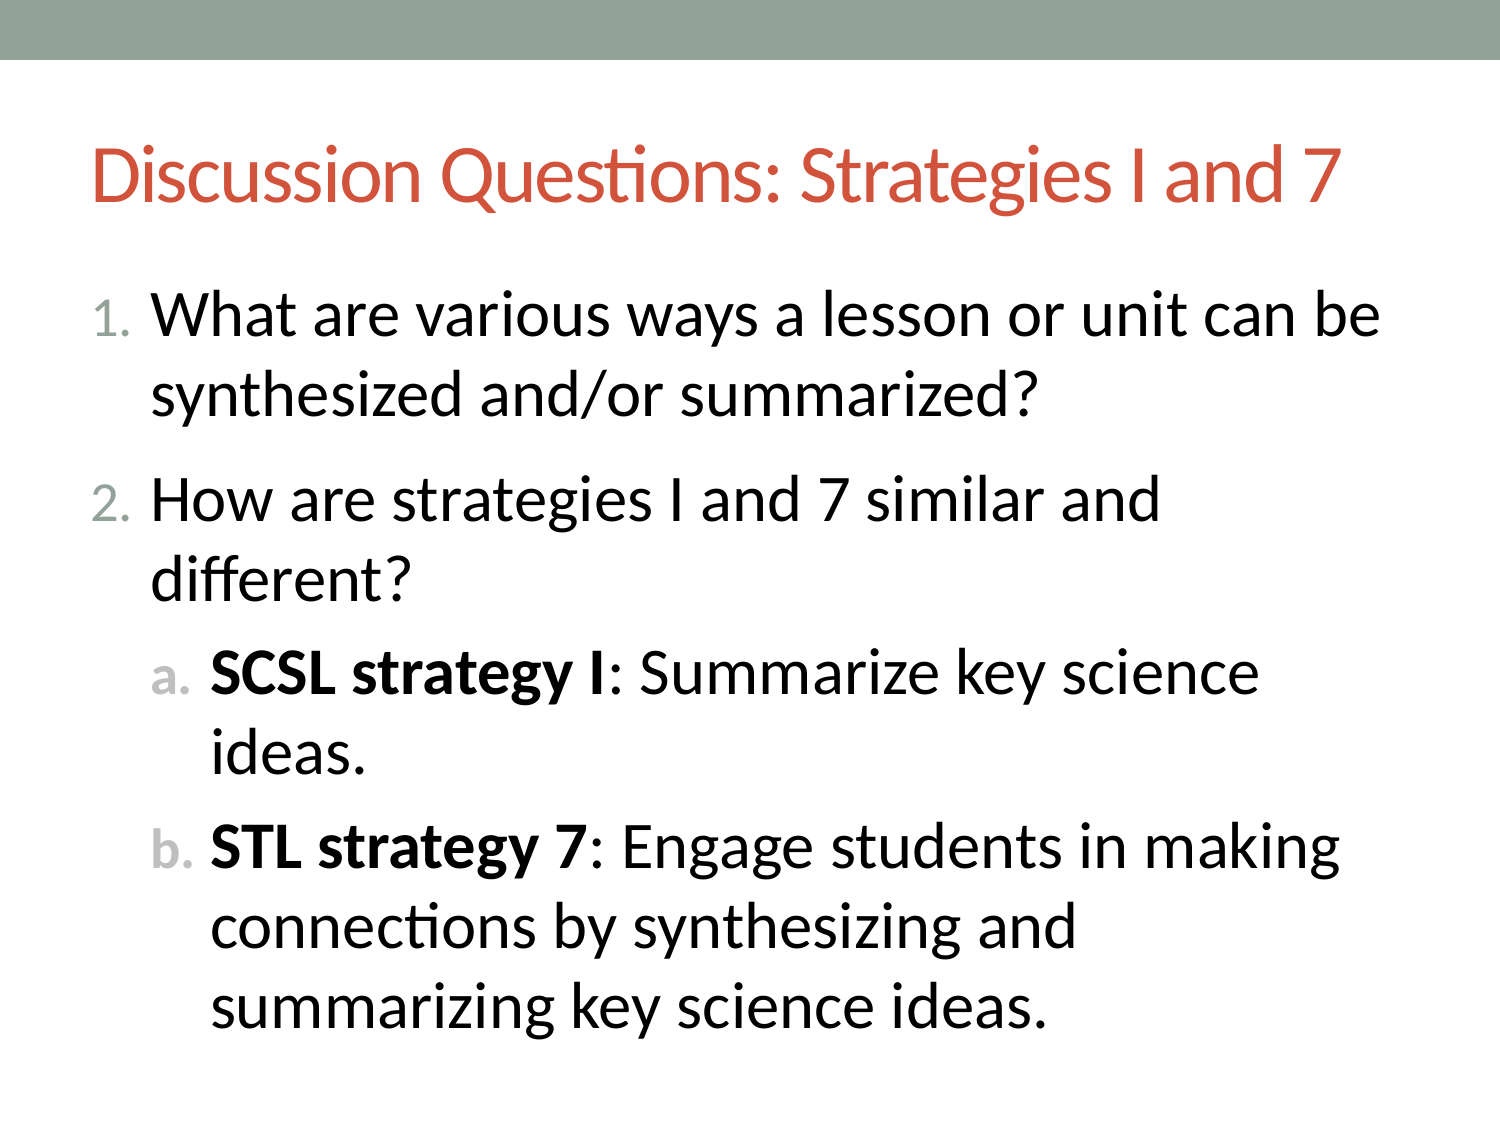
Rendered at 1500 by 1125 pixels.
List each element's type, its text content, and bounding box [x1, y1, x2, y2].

title Discussion Questions: Strategies I and 7 [75, 87, 1425, 250]
list What are various ways a lesson or unit can be synthesized and/or summarized? How are strategies I and 7 similar and different? SCSL strategy I: Summarize key science ideas. STL strategy 7: Engage students in making connections by synthesizing and summarizing key science ideas. [75, 262, 1425, 1063]
